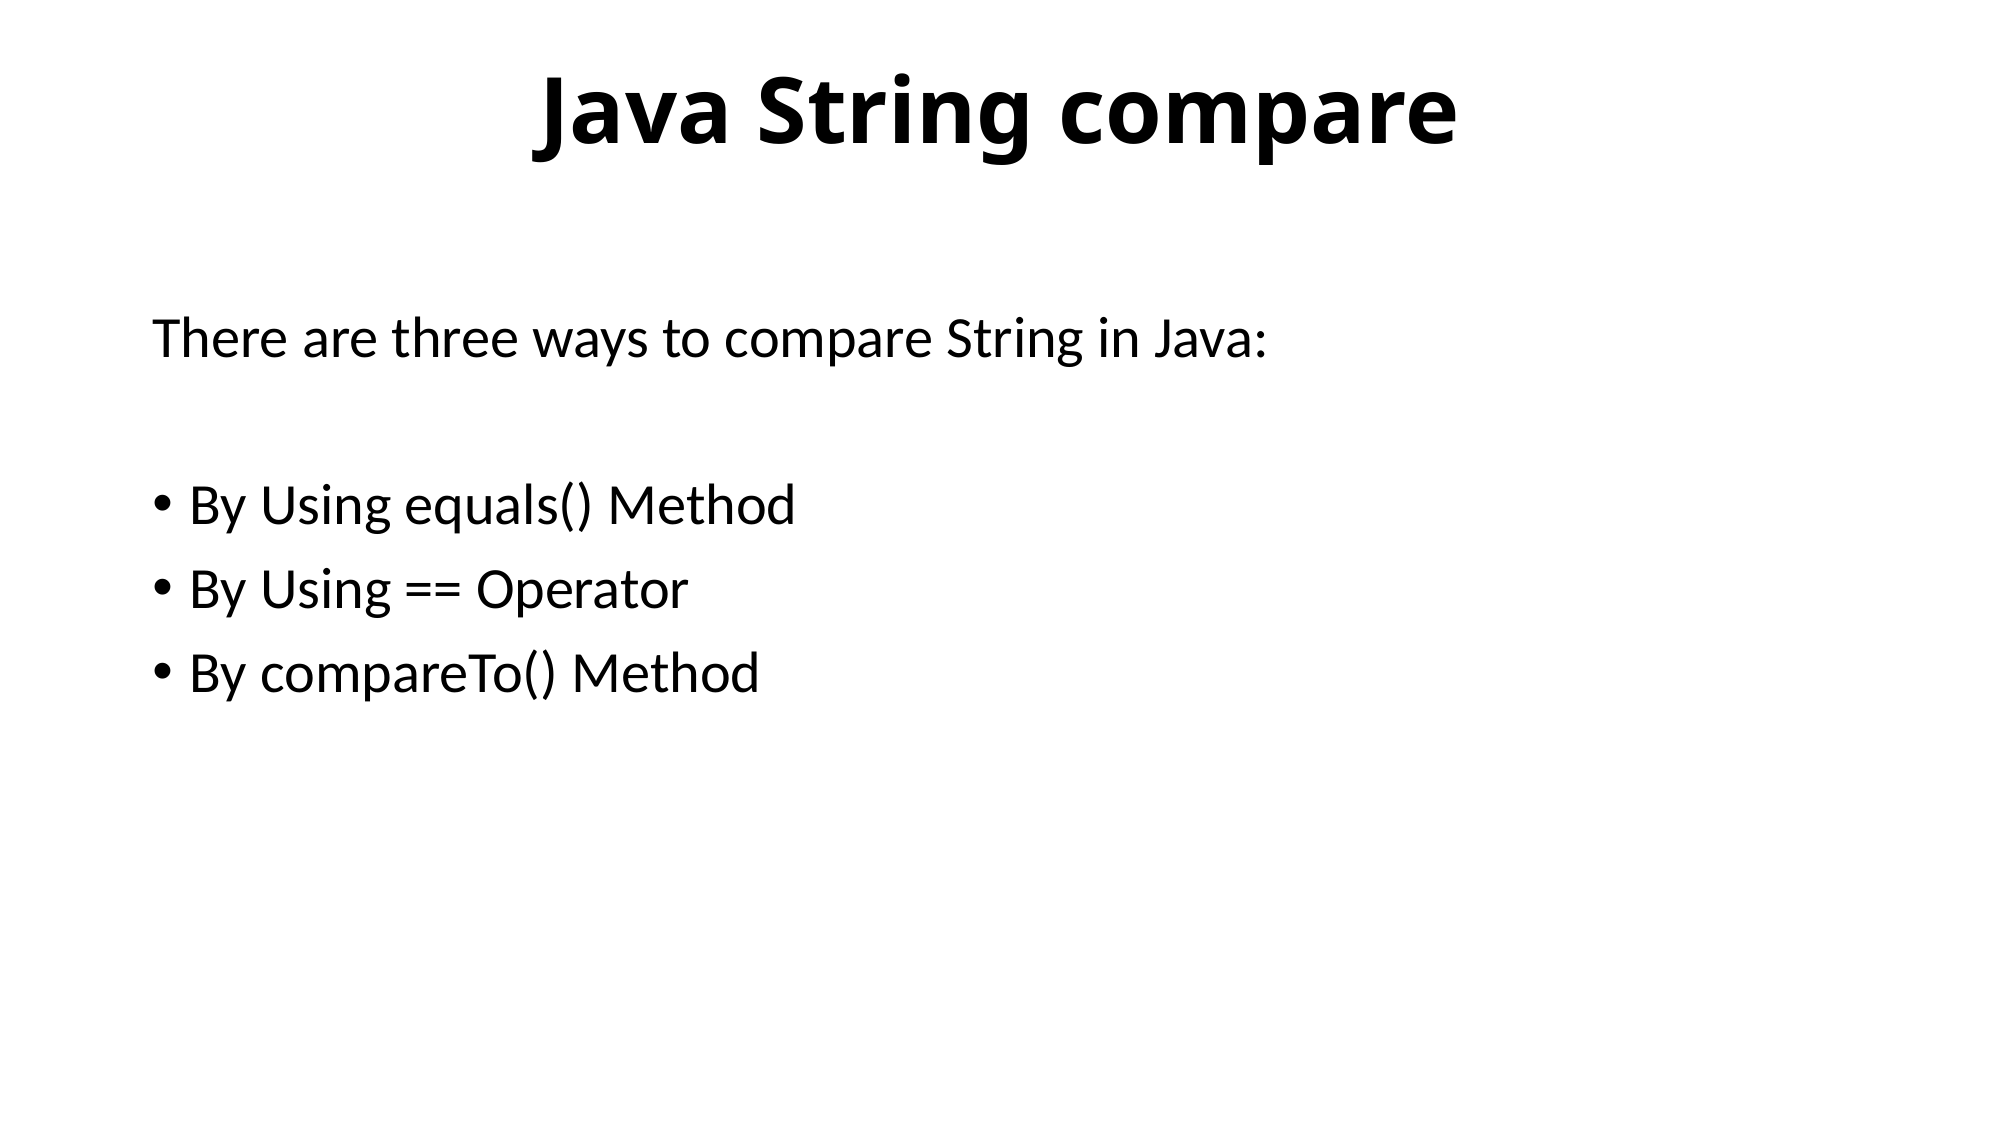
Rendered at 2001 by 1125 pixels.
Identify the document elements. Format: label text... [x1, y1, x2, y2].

list There are three ways to compare String in Java: By Using equals() Method By Using == Operator By compareTo() Method [137, 299, 1863, 1014]
title Java String compare [137, 59, 1863, 278]
